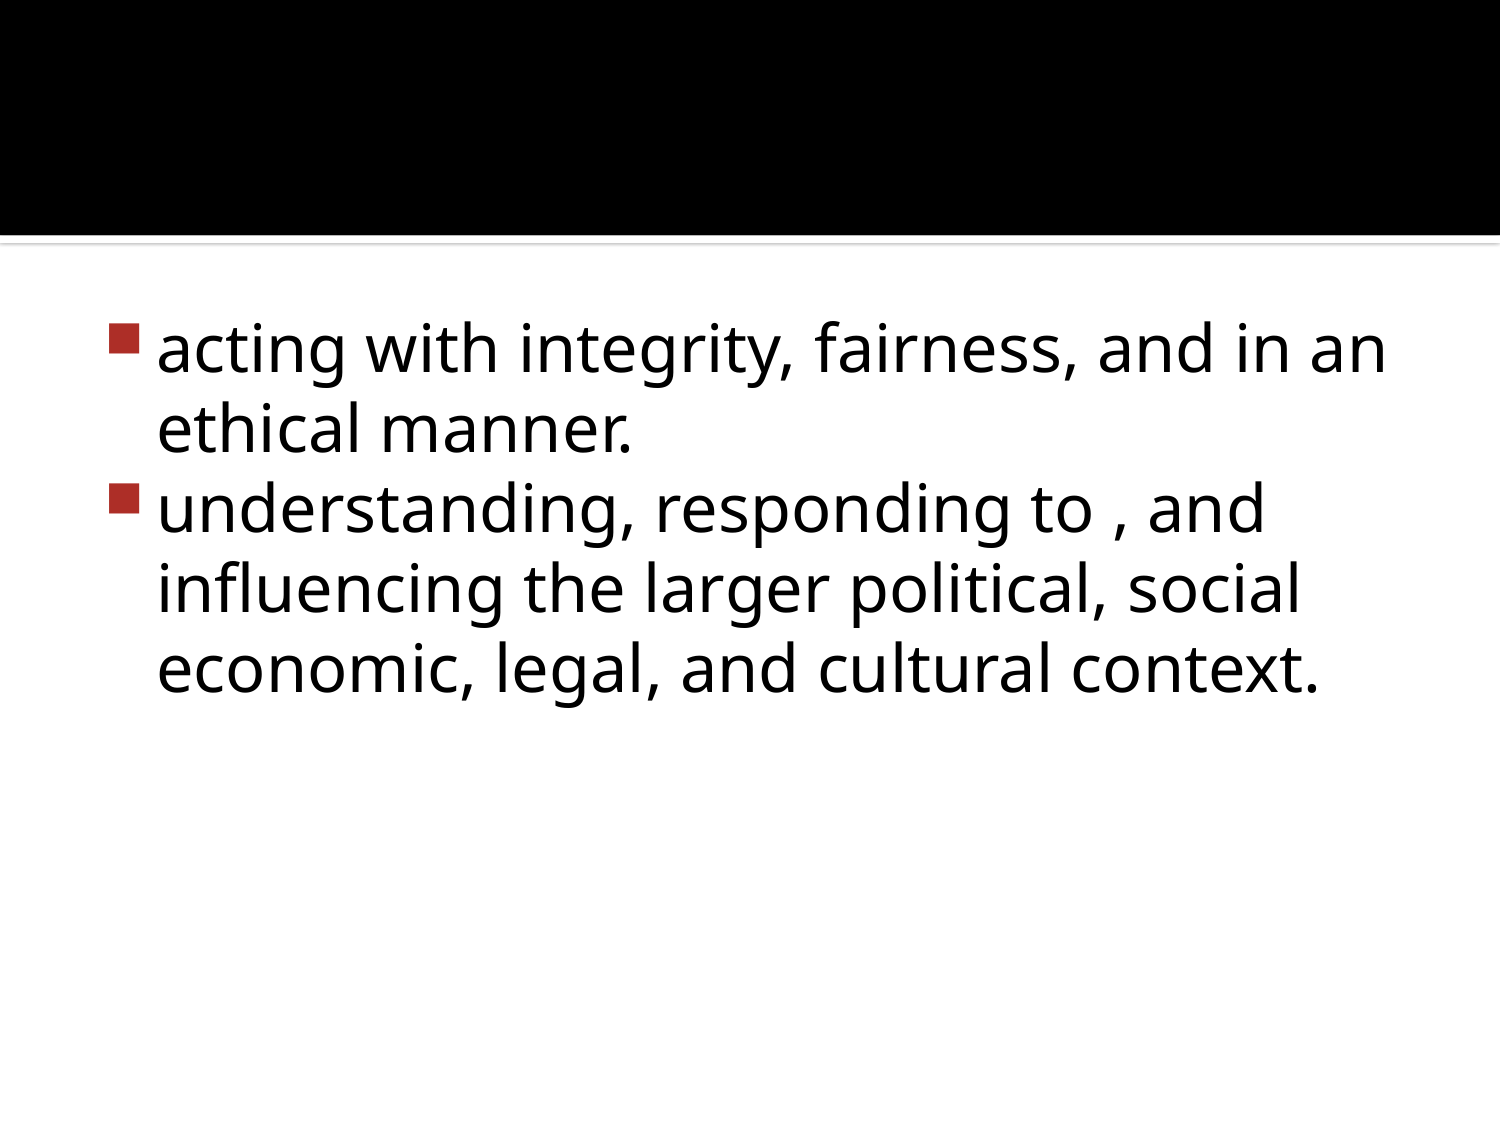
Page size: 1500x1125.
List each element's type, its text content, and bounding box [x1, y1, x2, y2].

list acting with integrity, fairness, and in an ethical manner. understanding, responding to , and influencing the larger political, social economic, legal, and cultural context. [75, 291, 1425, 1050]
